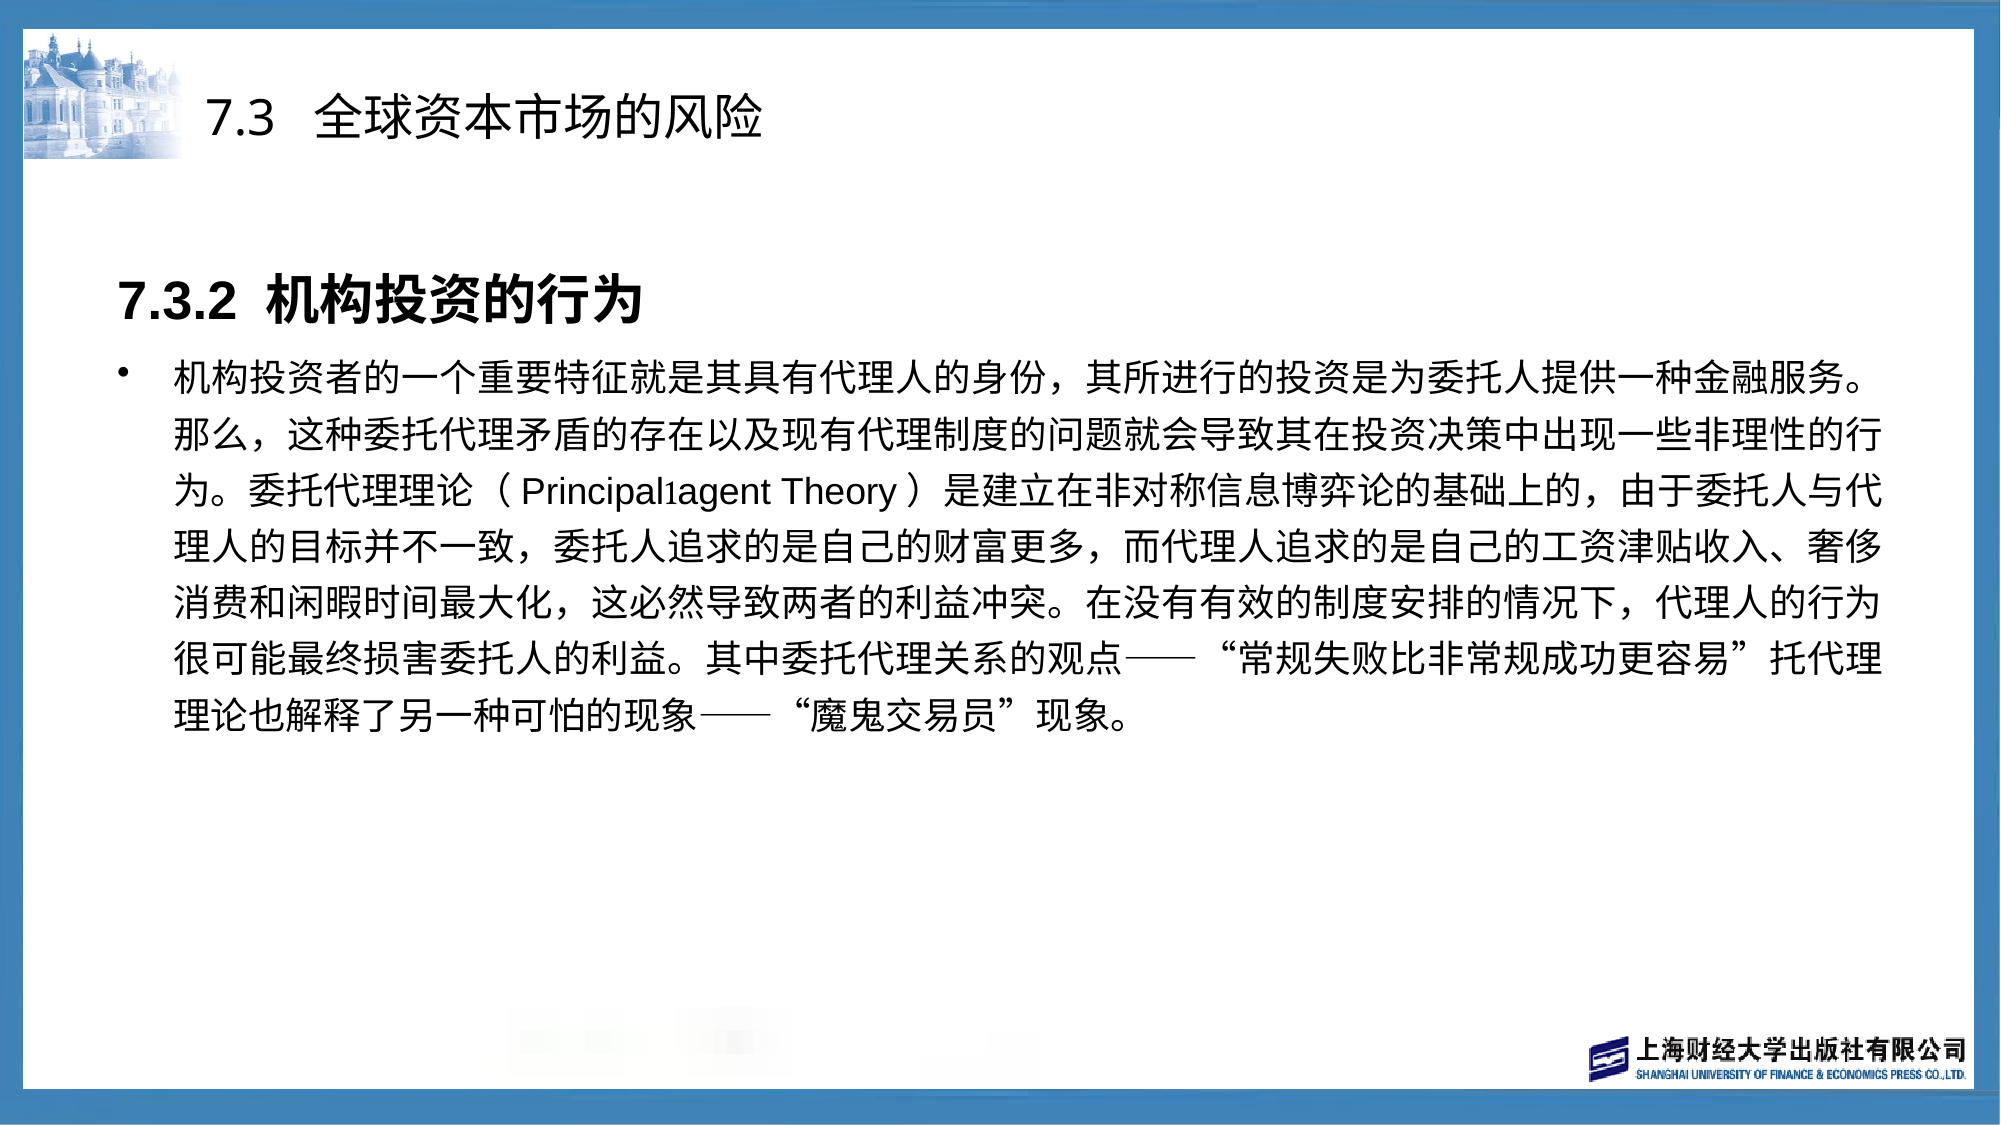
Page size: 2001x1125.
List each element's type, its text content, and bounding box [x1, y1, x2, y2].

title 7.3 全球资本市场的风险 [190, 64, 1547, 168]
list 7.3.2 机构投资的行为 机构投资者的一个重要特征就是其具有代理人的身份，其所进行的投资是为委托人提供一种金融服务。那么，这种委托代理矛盾的存在以及现有代理制度的问题就会导致其在投资决策中出现一些非理性的行为。委托代理理论（Principalagent Theory）是建立在非对称信息博弈论的基础上的，由于委托人与代理人的目标并不一致，委托人追求的是自己的财富更多，而代理人追求的是自己的工资津贴收入、奢侈消费和闲暇时间最大化，这必然导致两者的利益冲突。在没有有效的制度安排的情况下，代理人的行为很可能最终损害委托人的利益。其中委托代理关系的观点——“常规失败比非常规成功更容易”托代理理论也解释了另一种可怕的现象——“魔鬼交易员”现象。 [102, 241, 1898, 1065]
picture [0, 0, 2001, 1125]
